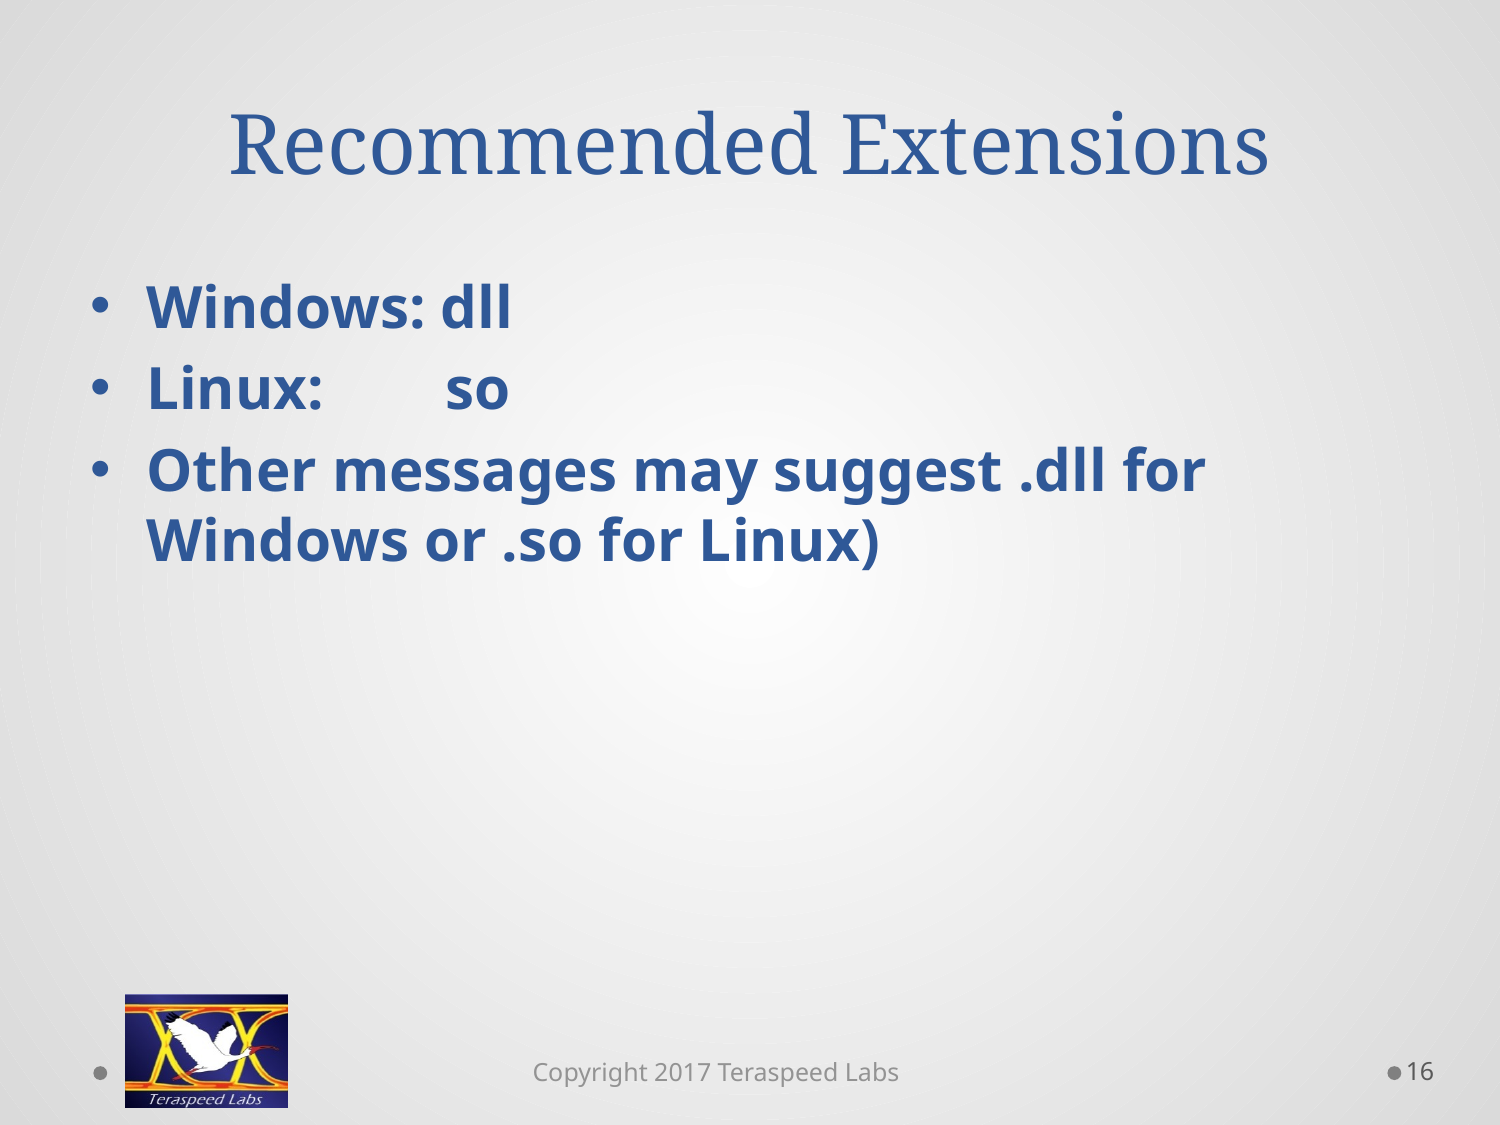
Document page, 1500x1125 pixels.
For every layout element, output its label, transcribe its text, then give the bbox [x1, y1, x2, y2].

picture [125, 1005, 288, 1108]
slide_number 16 [1401, 1042, 1494, 1103]
list Windows: dll Linux: so Other messages may suggest .dll for Windows or .so for Linux) [75, 262, 1425, 1005]
footer Copyright 2017 Teraspeed Labs [525, 1043, 993, 1103]
title Recommended Extensions [75, 0, 1425, 262]
